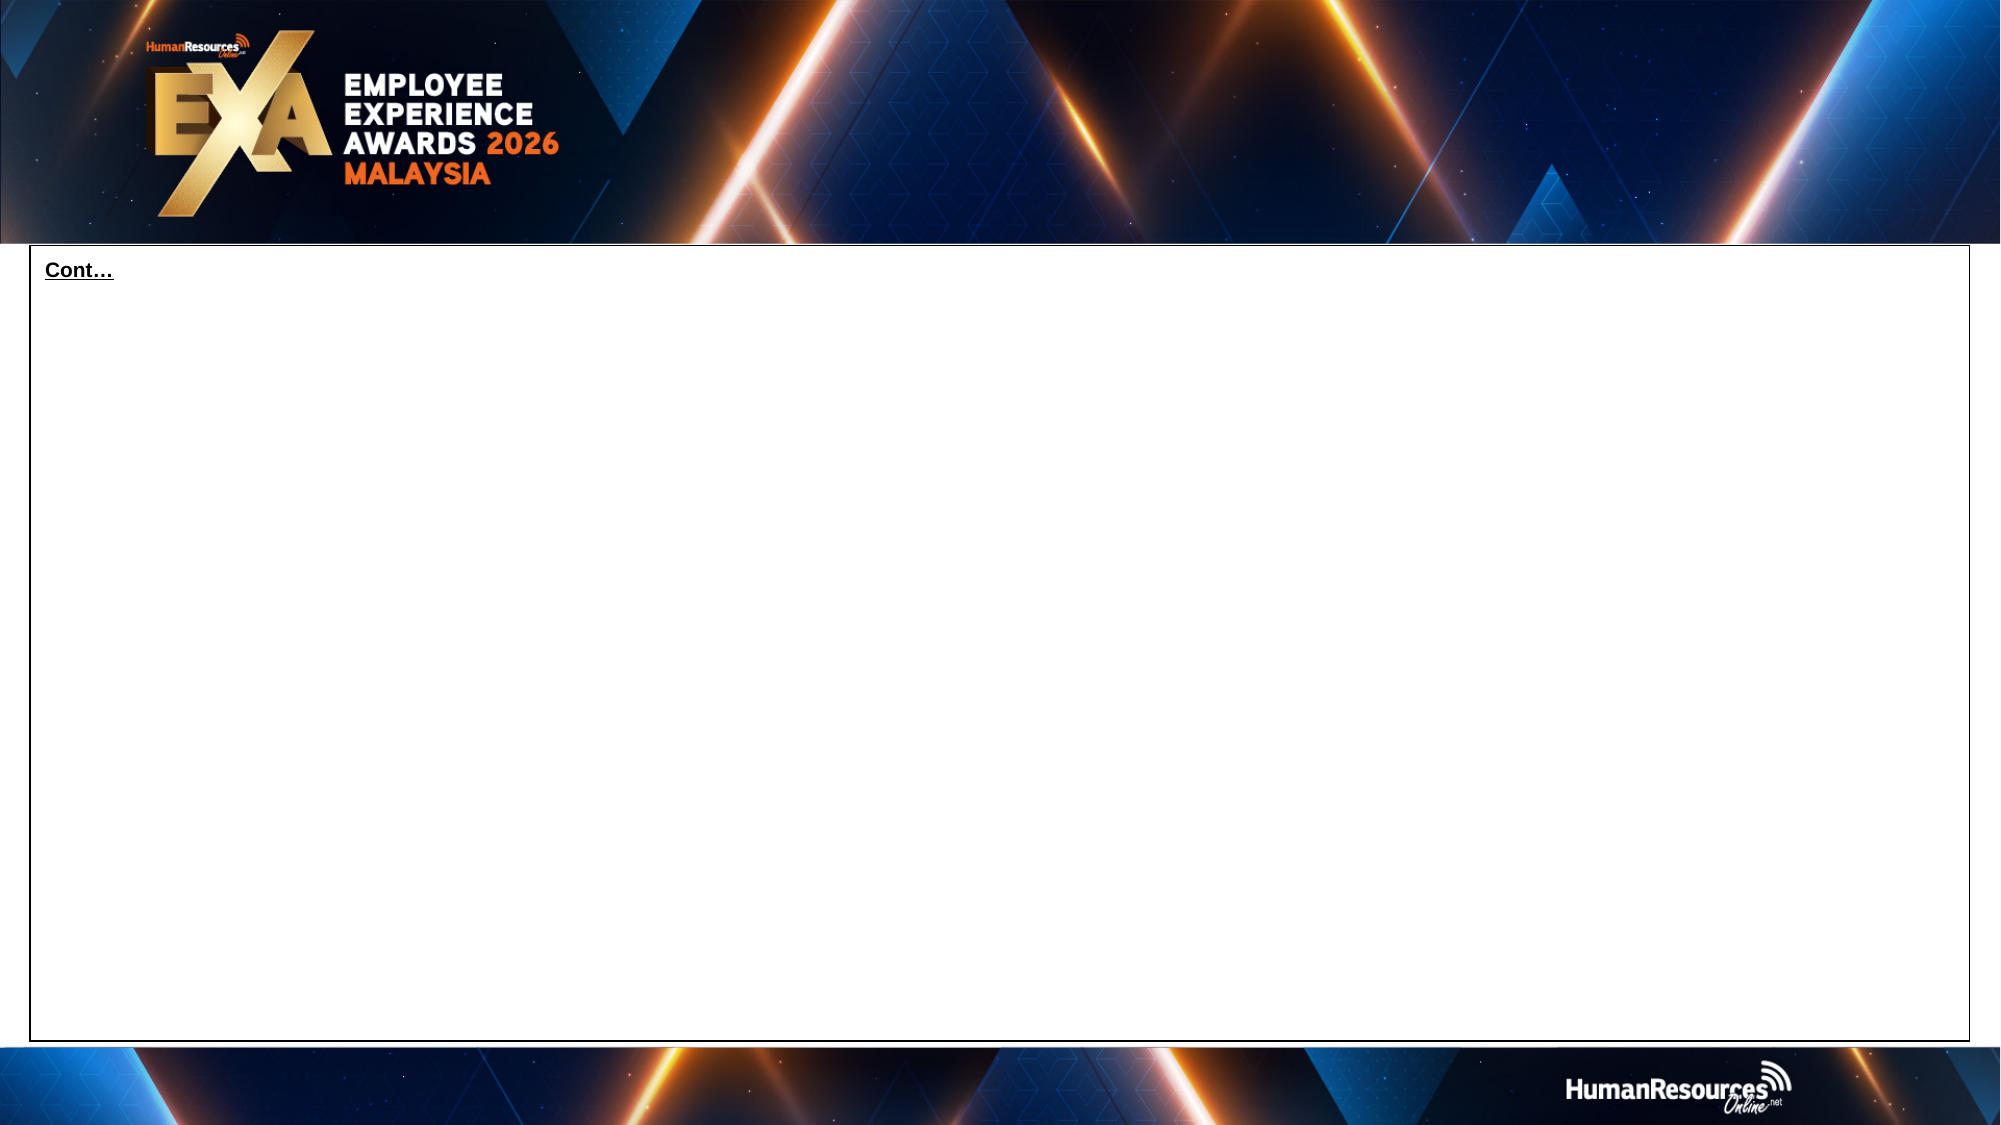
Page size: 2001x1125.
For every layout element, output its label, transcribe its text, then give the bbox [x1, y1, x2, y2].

text_box Cont… [30, 245, 1970, 1042]
picture [0, 0, 2001, 1125]
